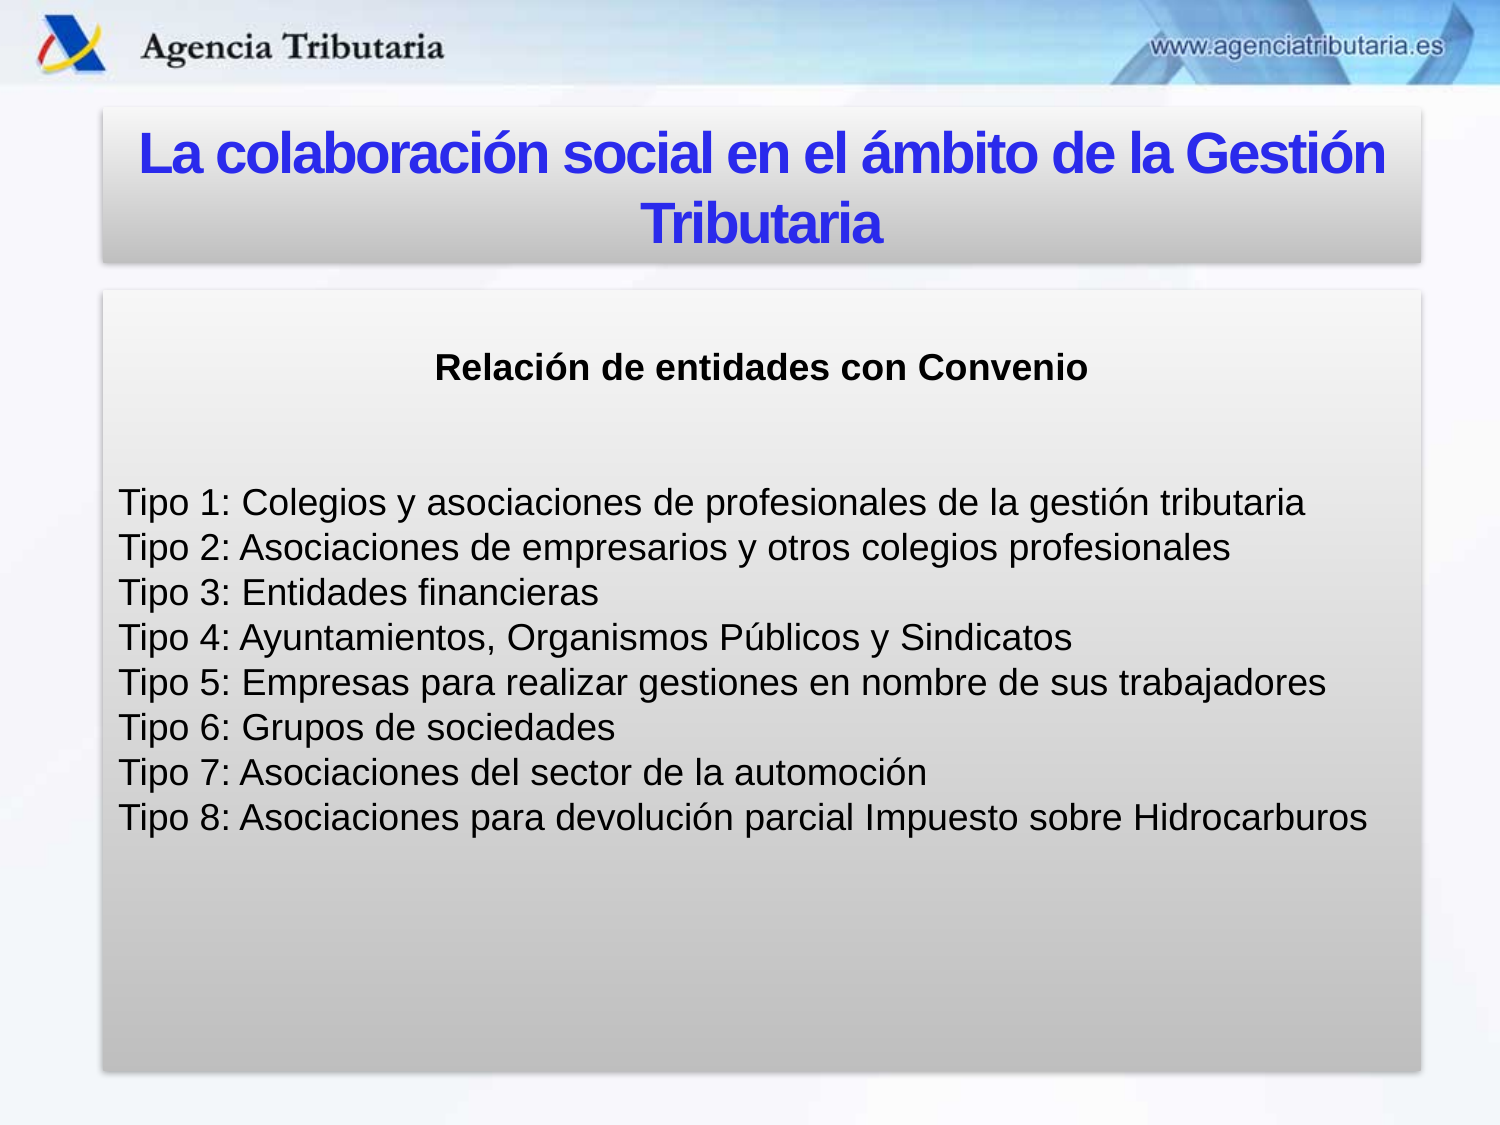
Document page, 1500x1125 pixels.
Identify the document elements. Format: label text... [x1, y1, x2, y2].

picture [0, 0, 1500, 1125]
text_box Relación de entidades con Convenio Tipo 1: Colegios y asociaciones de profesionales de la gestión tributaria Tipo 2: Asociaciones de empresarios y otros colegios profesionales Tipo 3: Entidades financieras Tipo 4: Ayuntamientos, Organismos Públicos y Sindicatos Tipo 5: Empresas para realizar gestiones en nombre de sus trabajadores Tipo 6: Grupos de sociedades Tipo 7: Asociaciones del sector de la automoción Tipo 8: Asociaciones para devolución parcial Impuesto sobre Hidrocarburos [103, 290, 1421, 1071]
text_box La colaboración social en el ámbito de la Gestión Tributaria [103, 107, 1421, 263]
